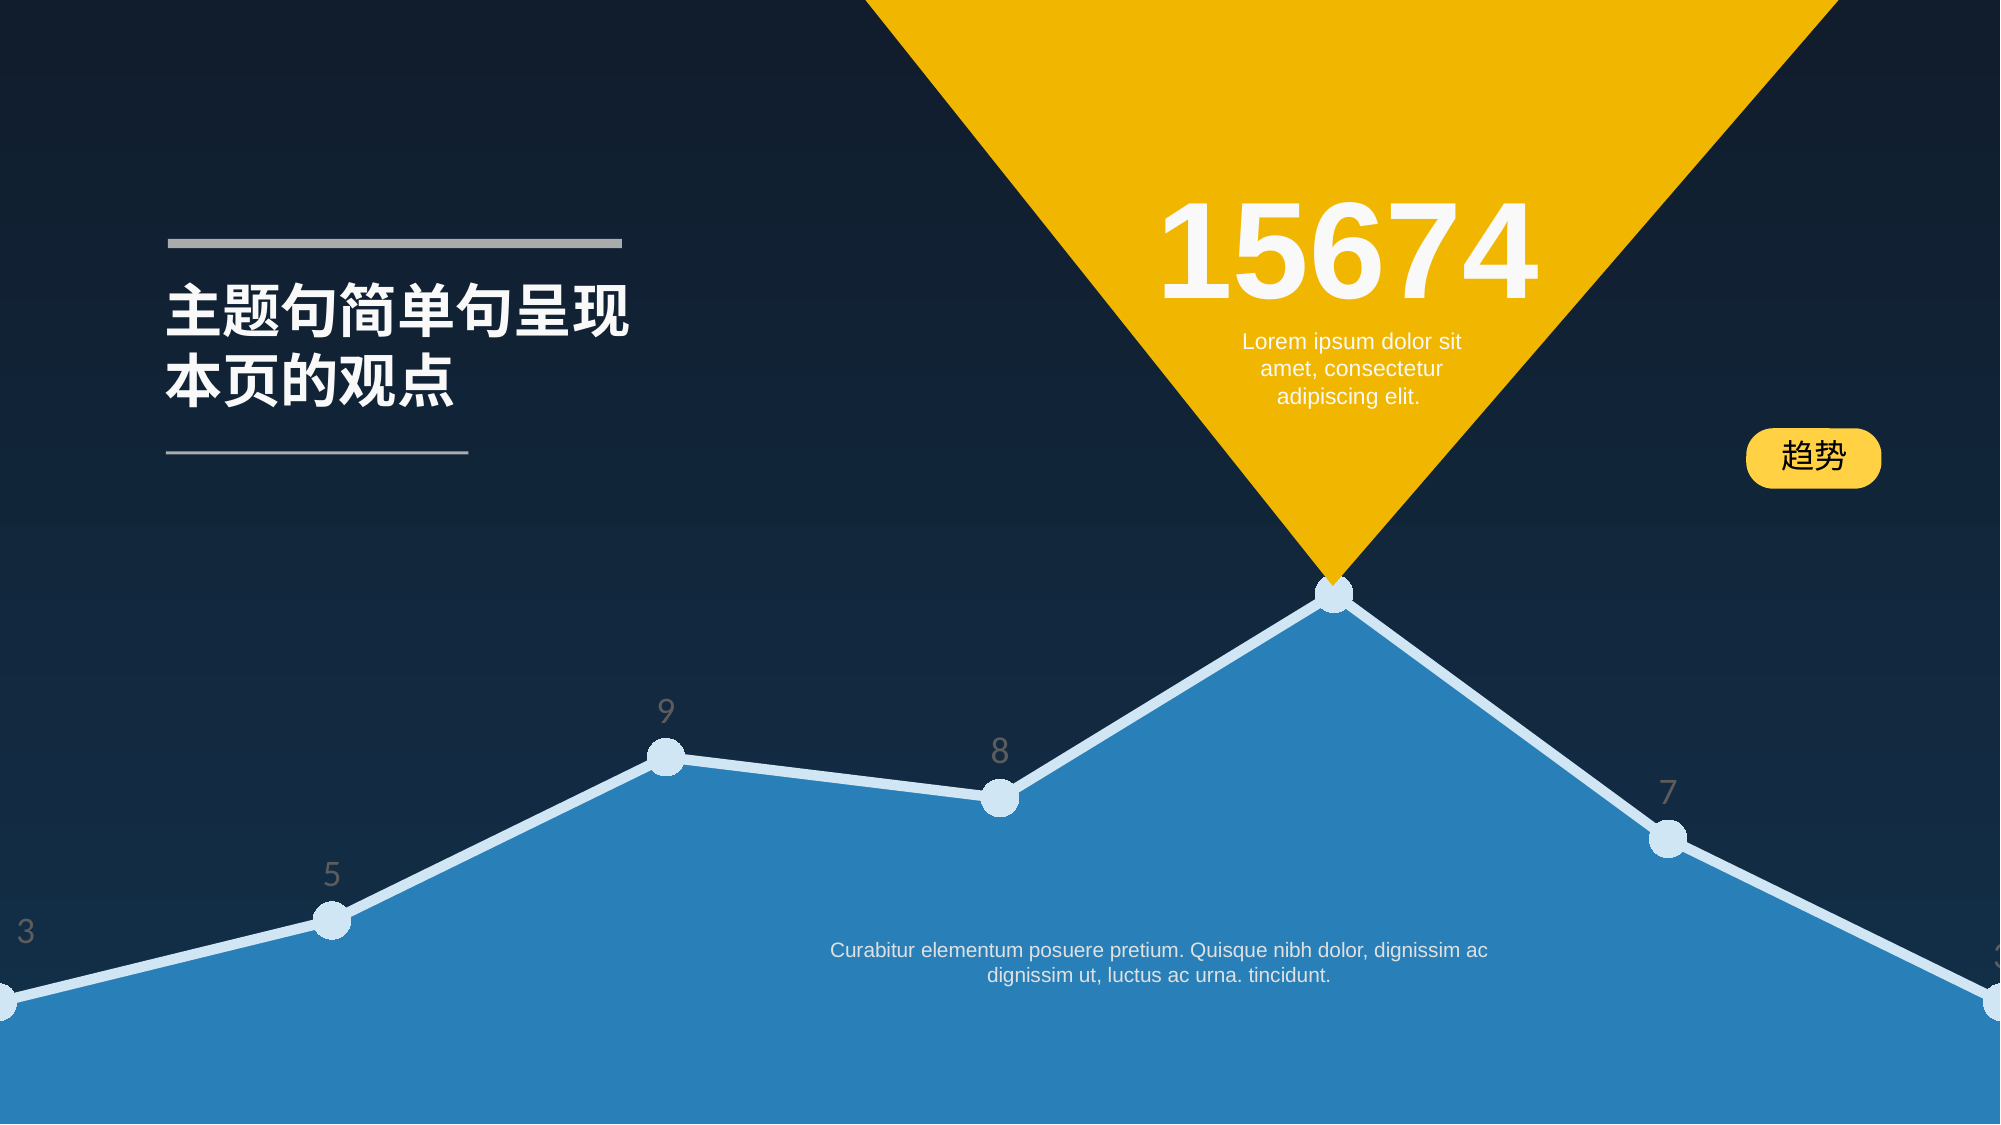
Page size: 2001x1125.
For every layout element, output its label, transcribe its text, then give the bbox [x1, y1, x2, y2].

chart [0, 417, 2000, 1125]
text_box 主题句简单句呈现本页的观点 [149, 267, 674, 414]
text_box Lorem ipsum dolor sit amet, consectetur adipiscing elit. [1221, 318, 1483, 414]
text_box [1732, 428, 1898, 489]
text_box 15674 [1141, 185, 1579, 302]
text_box [863, 0, 1841, 414]
